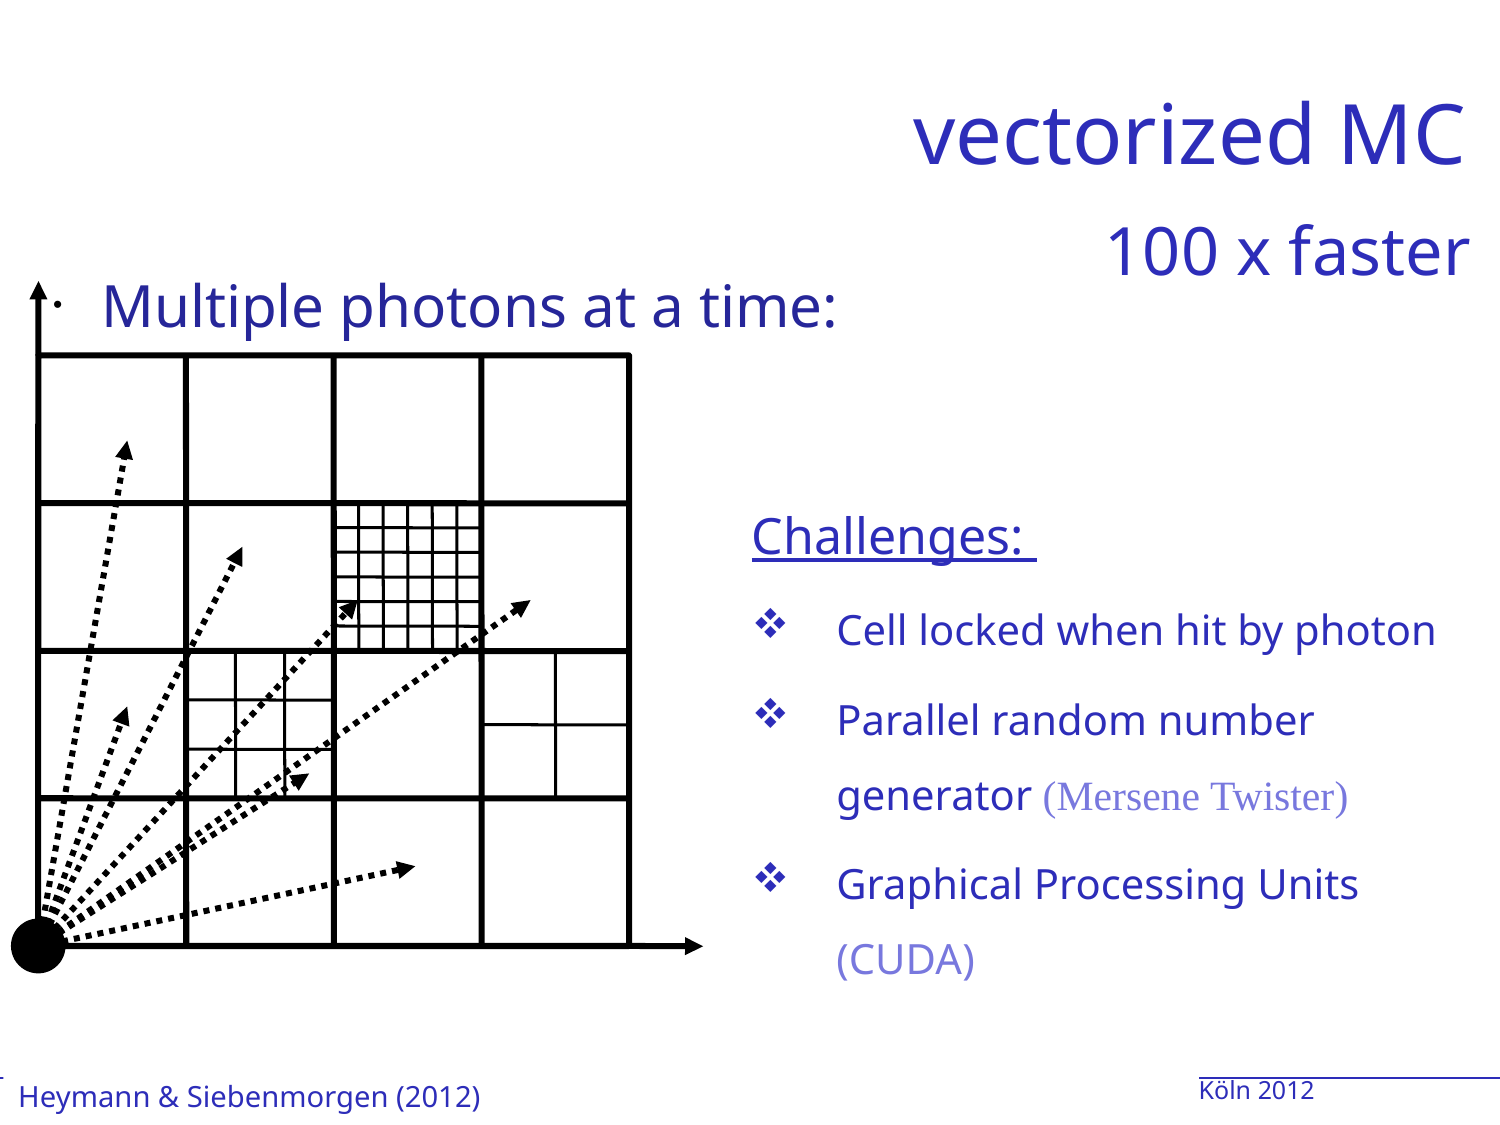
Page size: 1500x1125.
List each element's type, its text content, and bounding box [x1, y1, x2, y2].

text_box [11, 280, 704, 973]
list Multiple photons at a time: [23, 269, 891, 375]
text_box vectorized MC 100 x faster [891, 27, 1489, 303]
text_box Challenges: Cell locked when hit by photon Parallel random number generator (Mersene Twister) Graphical Processing Units (CUDA) [738, 467, 1500, 1089]
text_box Heymann & Siebenmorgen (2012) [3, 1058, 1199, 1121]
